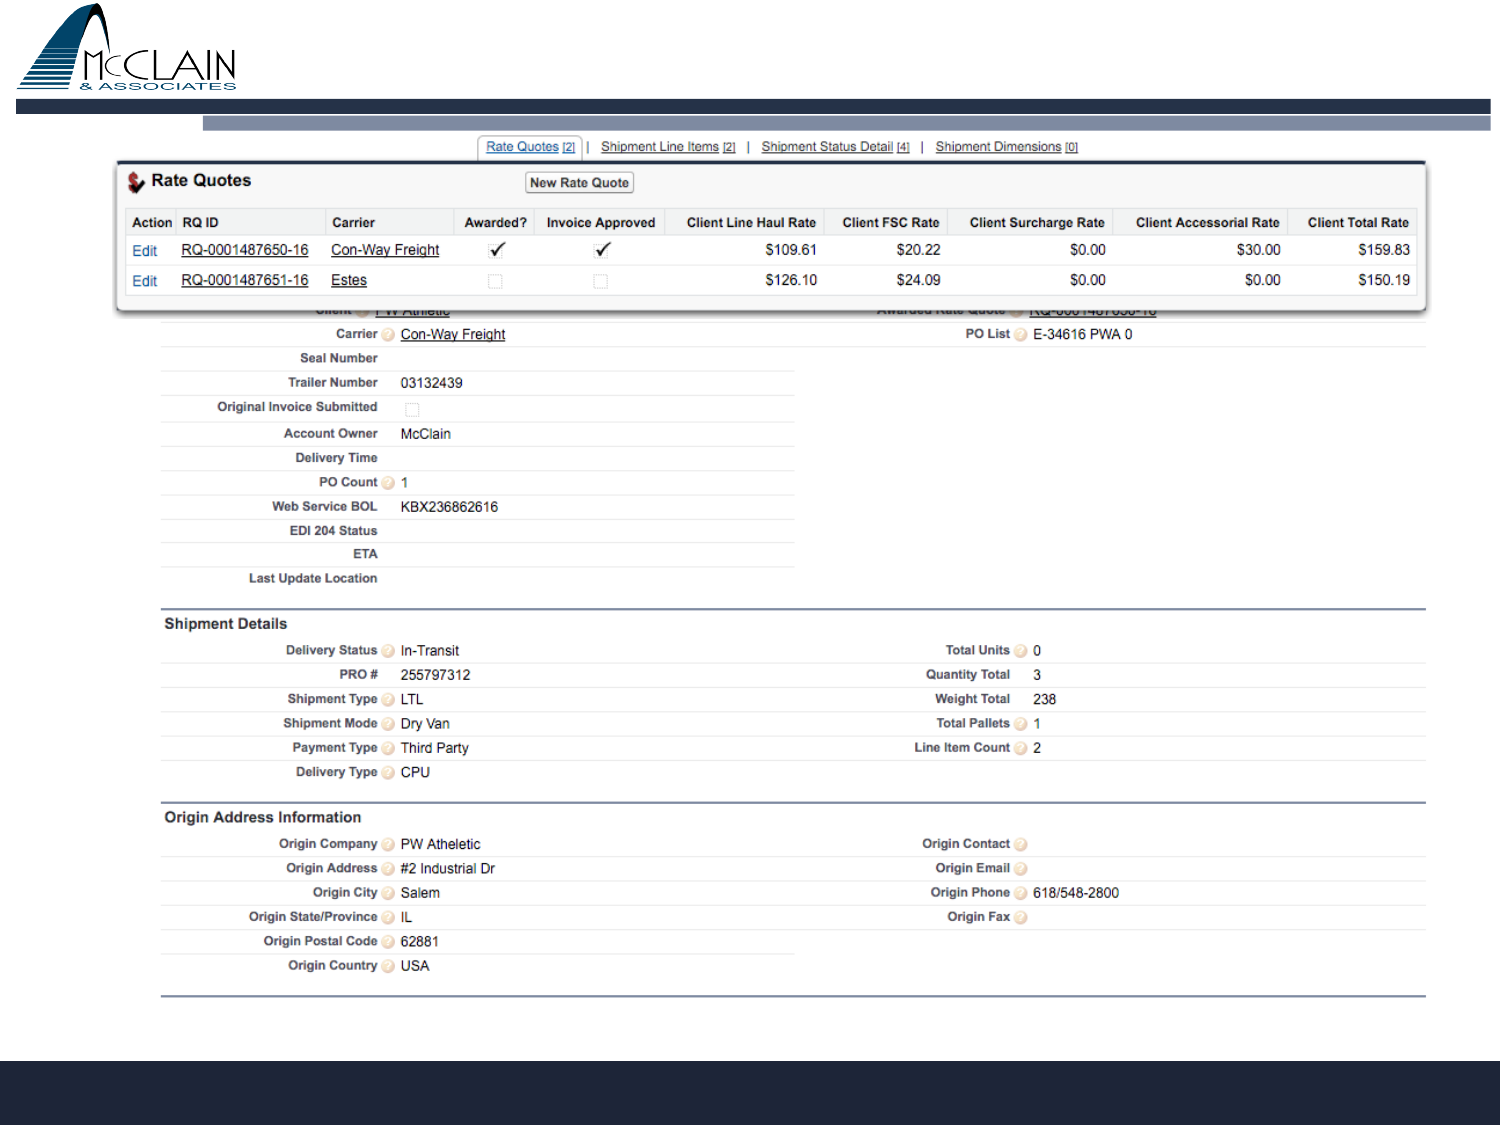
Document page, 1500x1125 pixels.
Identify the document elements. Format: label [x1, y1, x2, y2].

picture [16, 3, 236, 90]
picture [112, 133, 1433, 1001]
picture [0, 1061, 1500, 1125]
